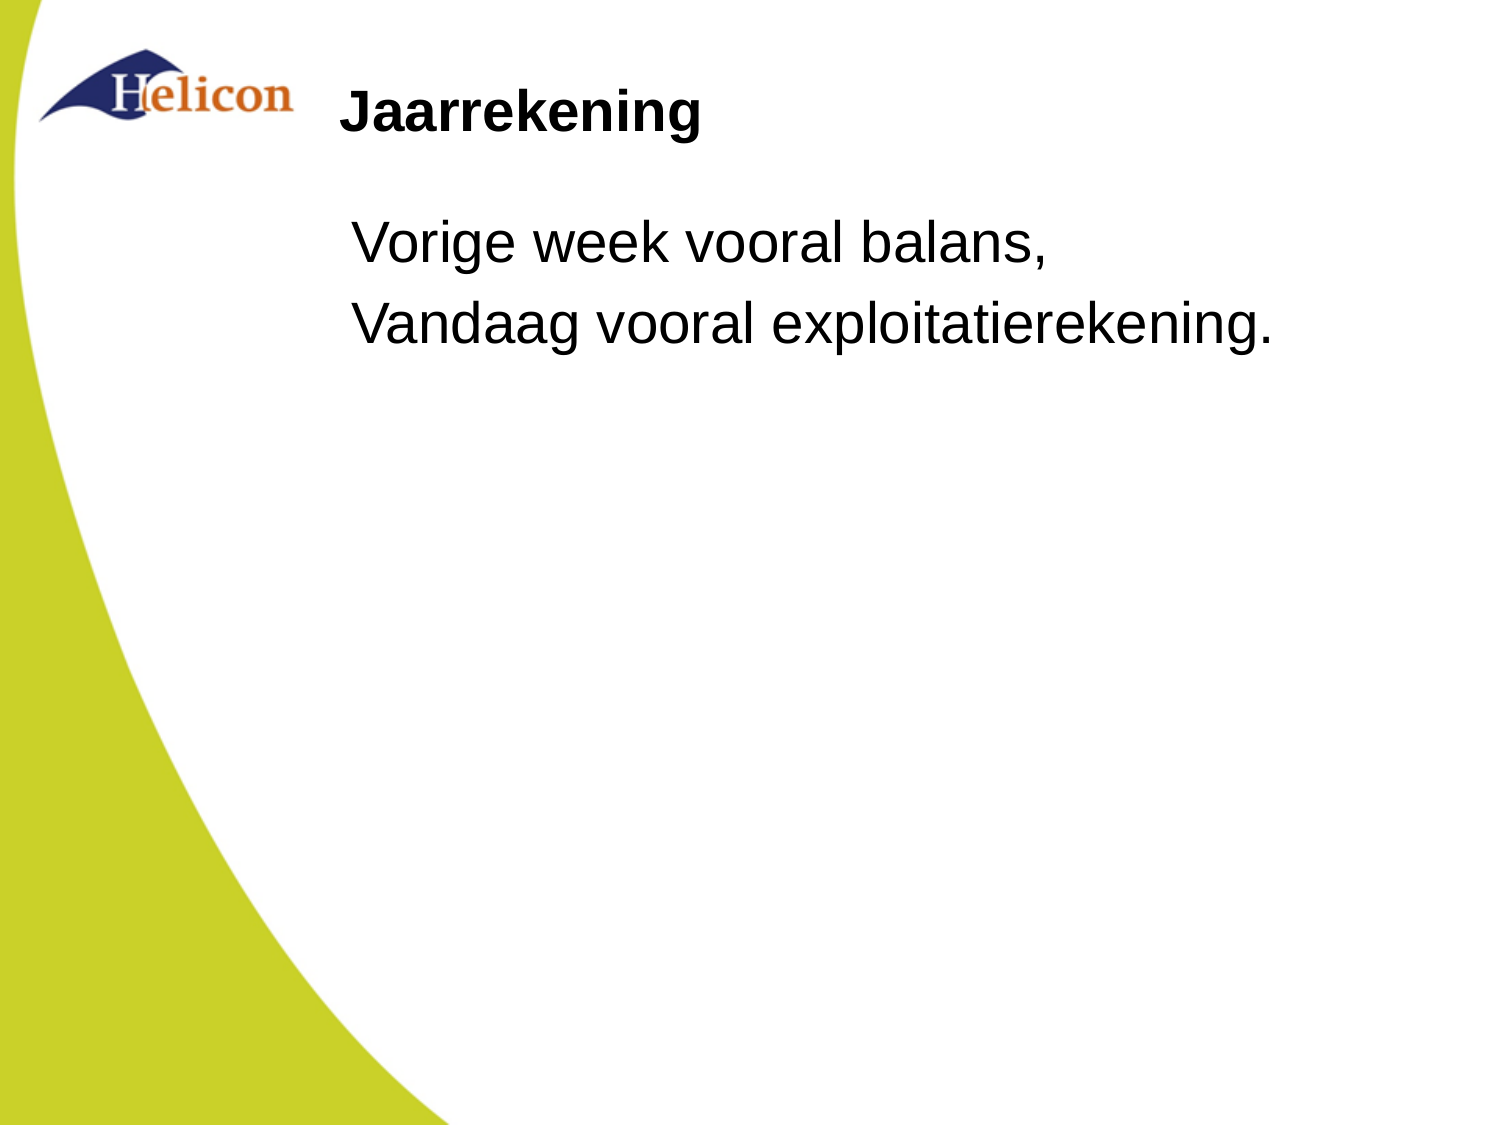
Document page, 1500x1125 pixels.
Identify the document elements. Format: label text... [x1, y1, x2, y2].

list Vorige week vooral balans, Vandaag vooral exploitatierekening. [336, 196, 1425, 1005]
picture [0, 0, 1500, 1125]
title Jaarrekening [324, 54, 1415, 161]
